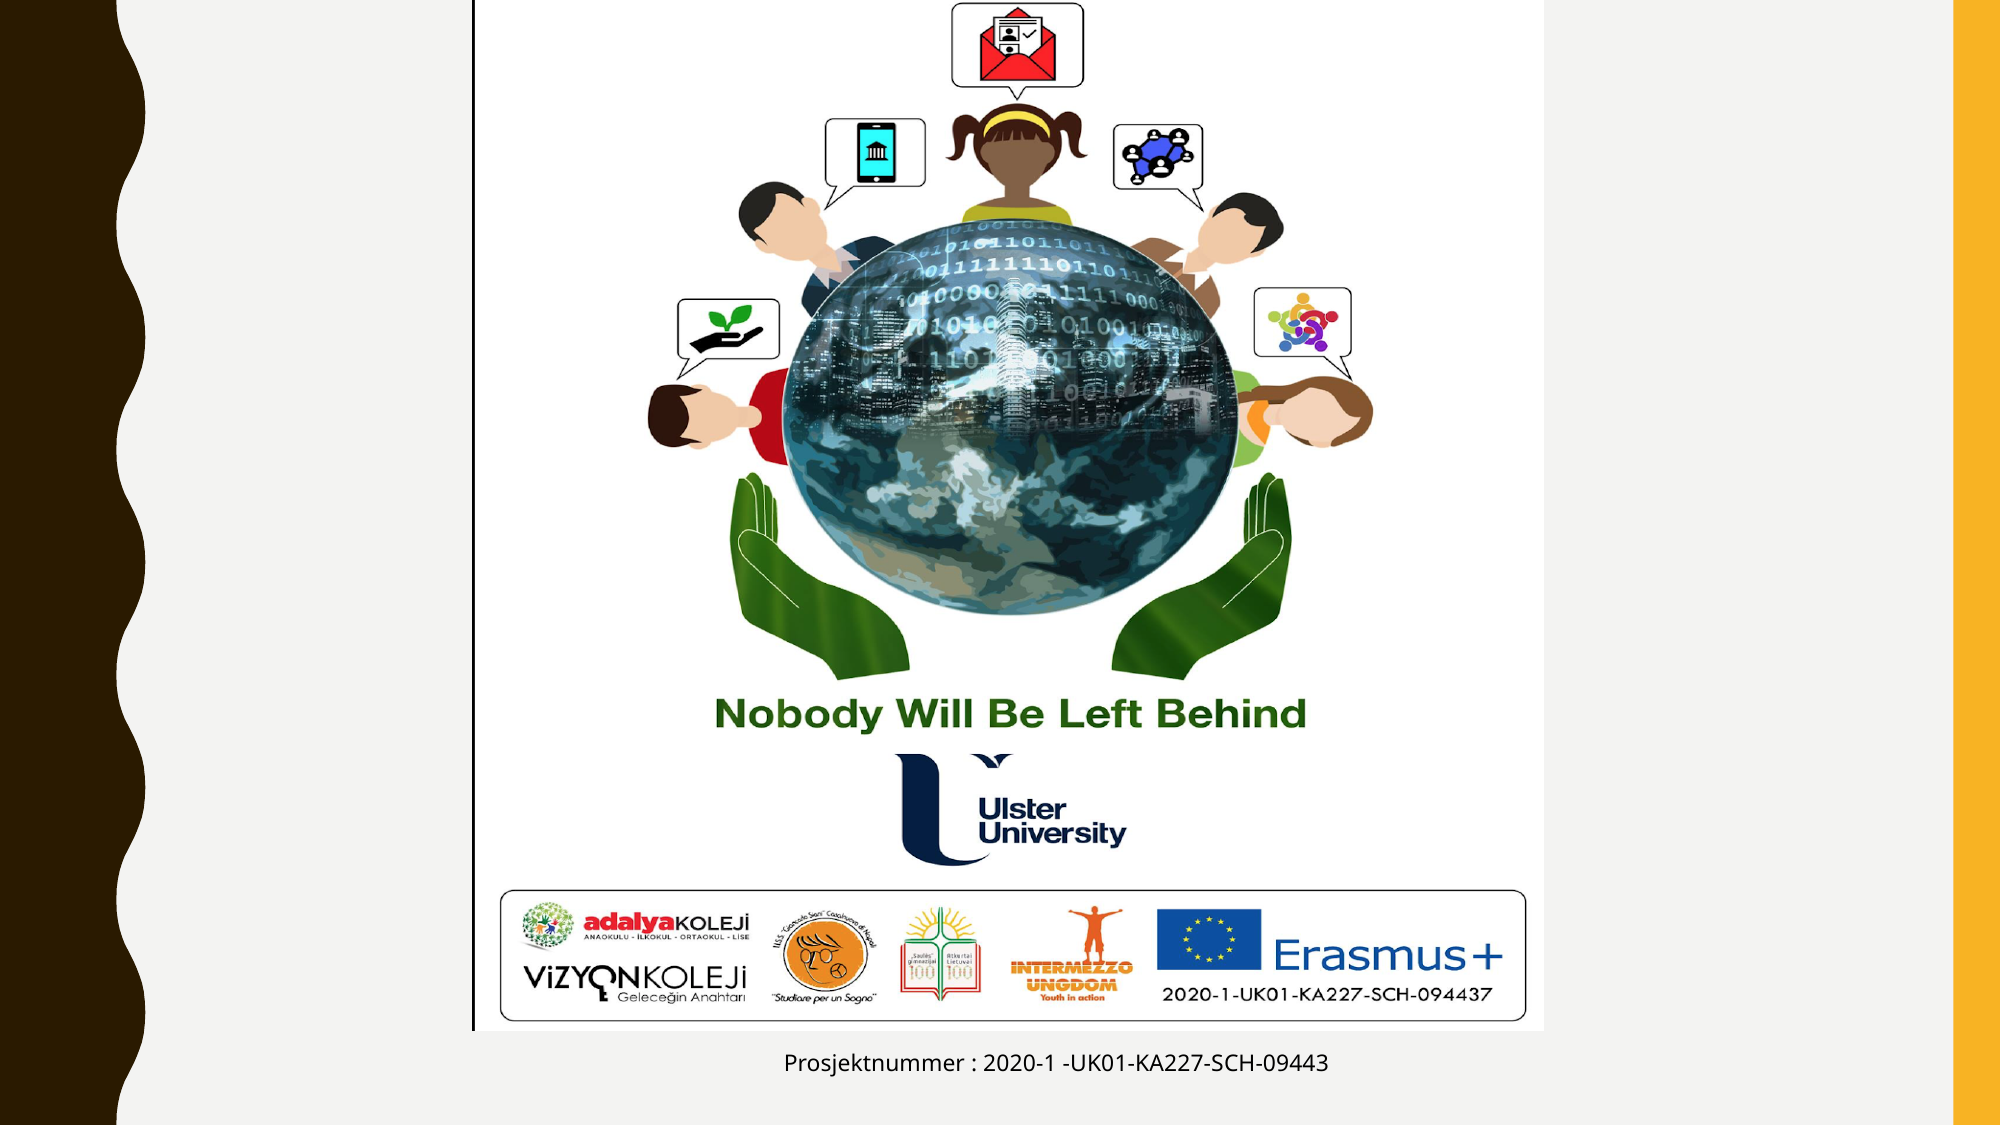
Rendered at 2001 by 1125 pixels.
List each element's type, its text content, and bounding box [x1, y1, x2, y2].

picture [472, 0, 1544, 1032]
text_box Prosjektnummer : 2020-1 -UK01-KA227-SCH-09443 [768, 1041, 1709, 1084]
